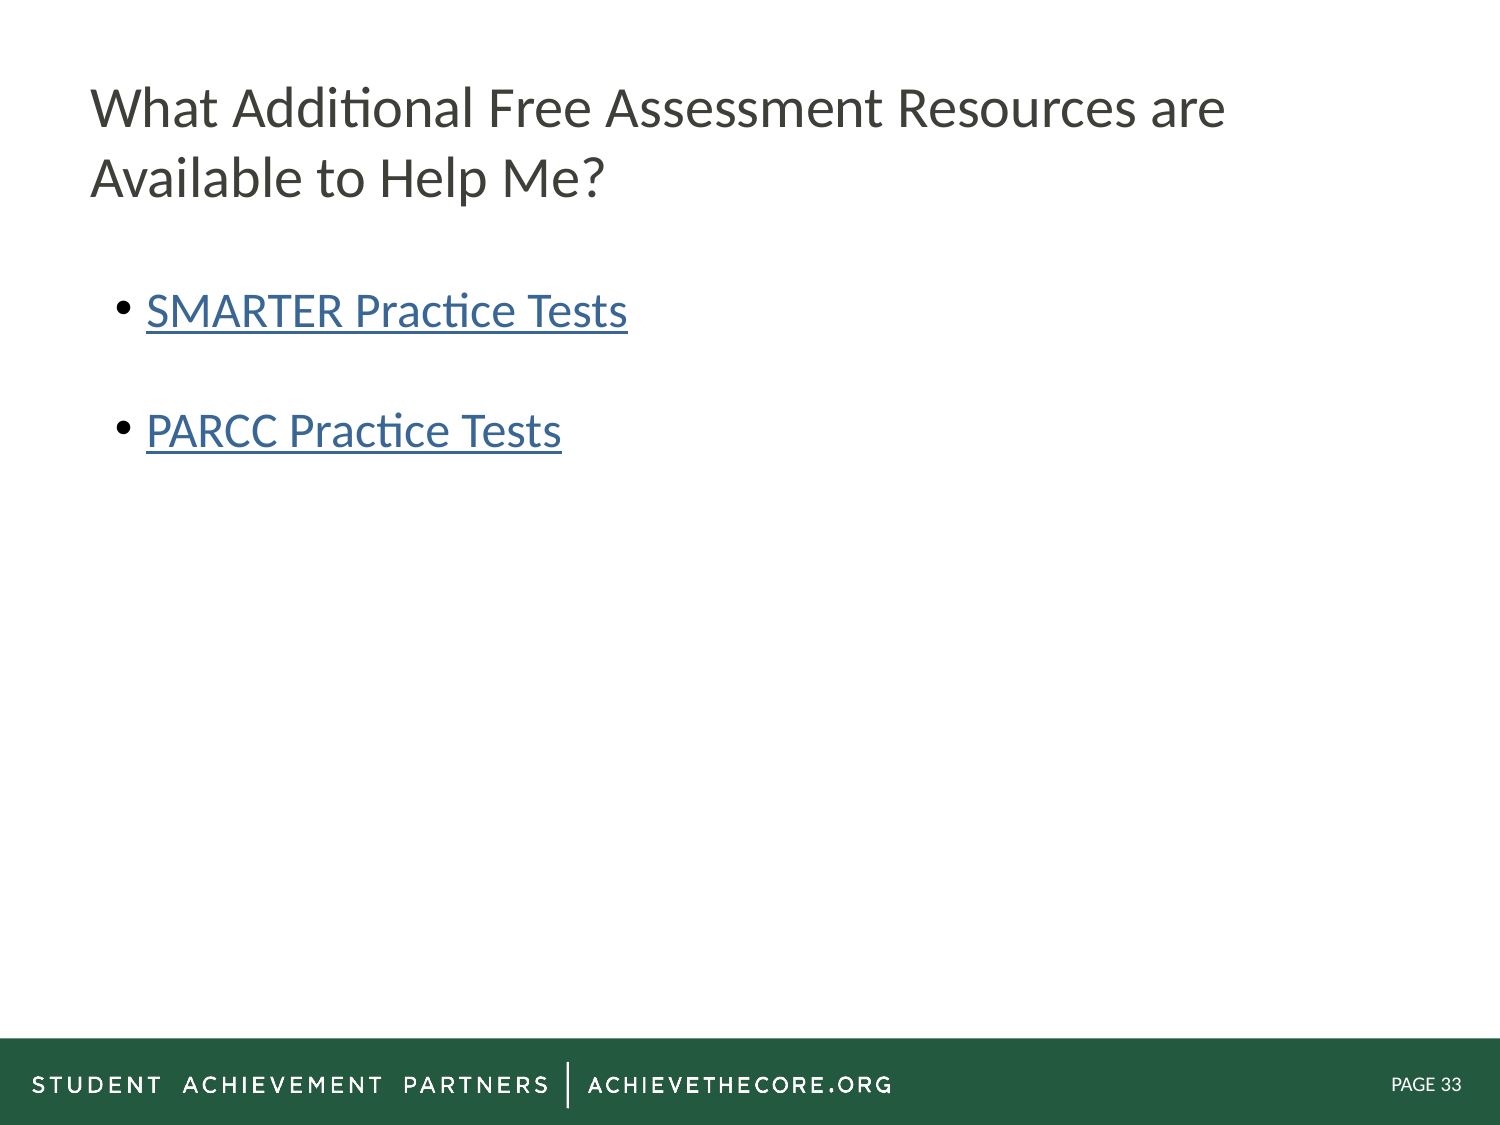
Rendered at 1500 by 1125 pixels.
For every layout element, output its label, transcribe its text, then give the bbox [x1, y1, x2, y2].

list SMARTER Practice Tests PARCC Practice Tests [75, 262, 1425, 1005]
picture [12, 1055, 911, 1112]
title What Additional Free Assessment Resources are Available to Help Me? [75, 45, 1425, 233]
